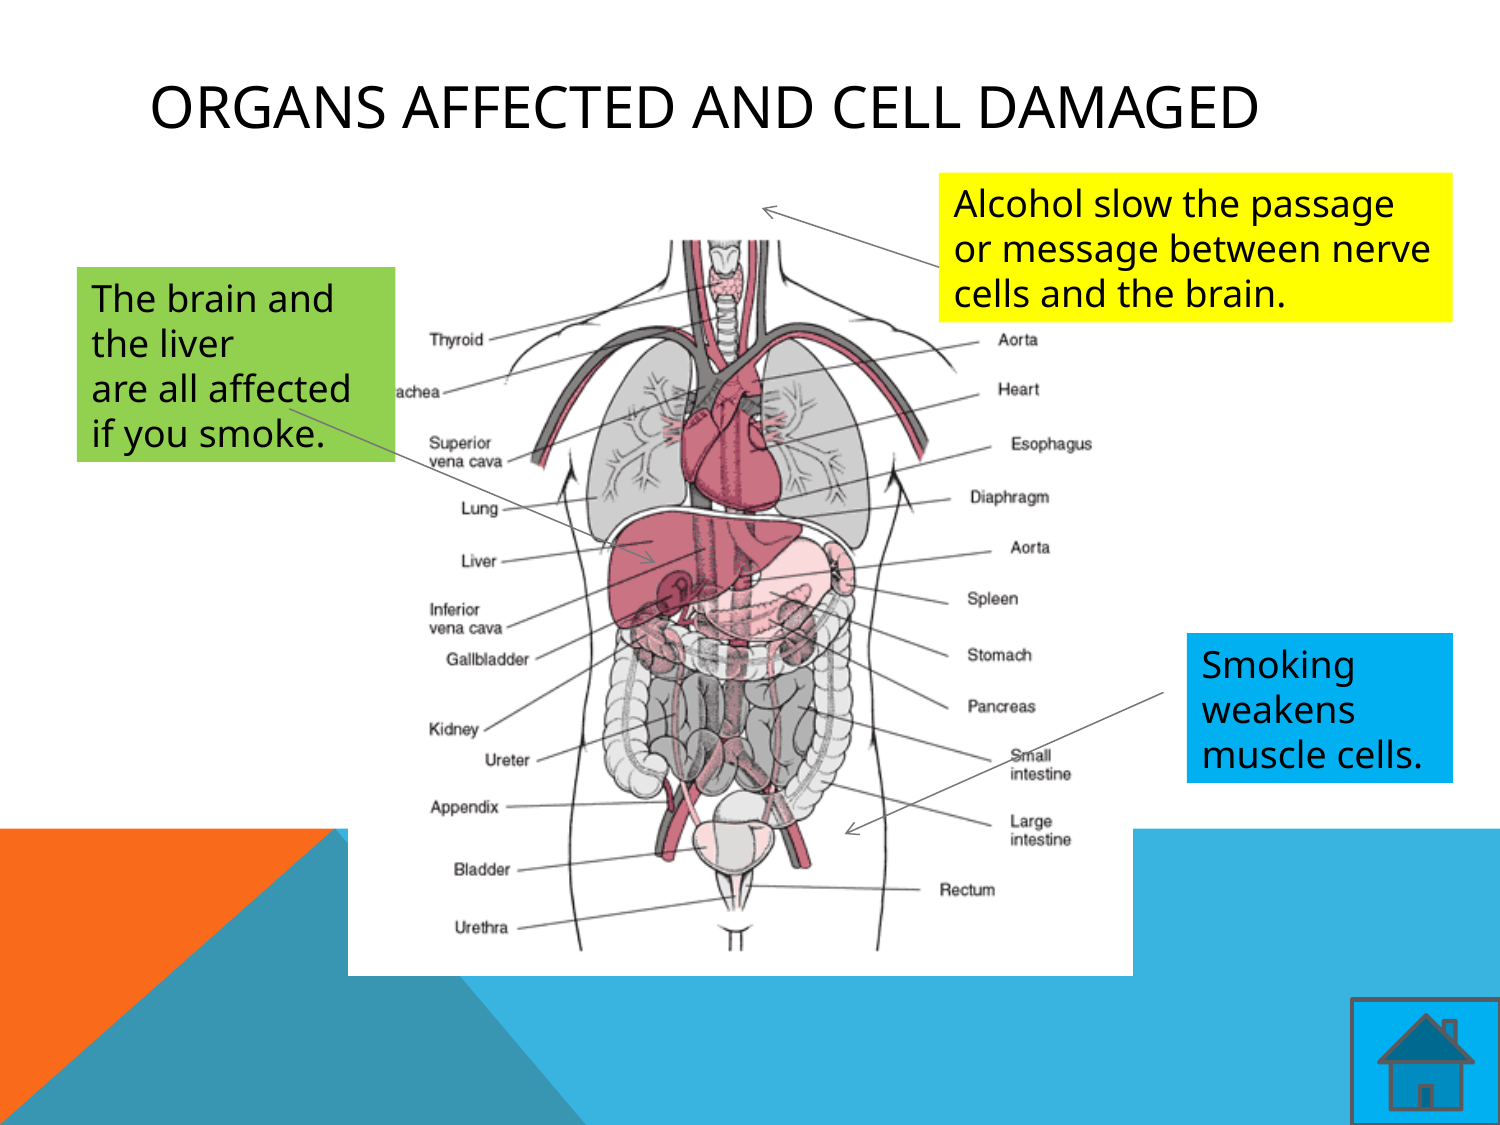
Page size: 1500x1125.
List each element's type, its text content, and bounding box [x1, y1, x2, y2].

title ORGANS AFFECTED AND CELL DAMAGED [134, 59, 1369, 150]
text_box [1350, 997, 1500, 1125]
picture [348, 219, 1133, 977]
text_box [761, 207, 940, 268]
text_box Smoking weakens muscle cells. [1186, 633, 1453, 783]
text_box Alcohol slow the passage or message between nerve cells and the brain. [938, 172, 1453, 323]
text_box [844, 692, 1164, 835]
text_box The brain and the liver are all affected if you smoke. [76, 267, 343, 462]
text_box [288, 408, 656, 563]
